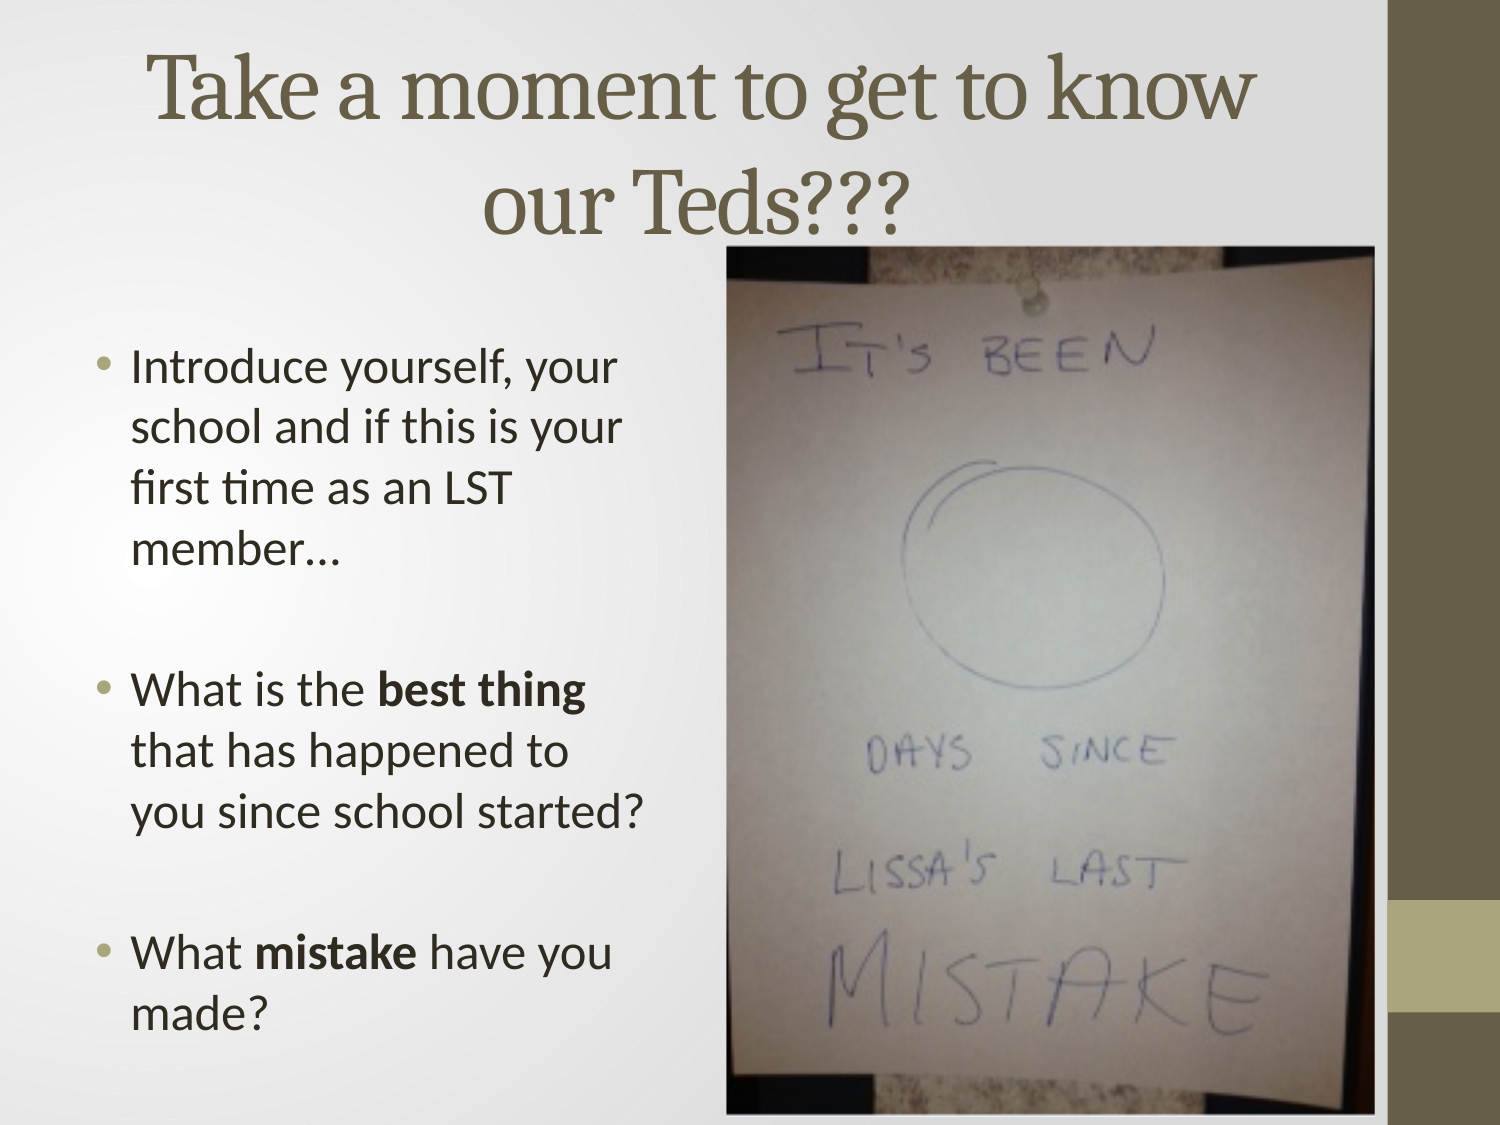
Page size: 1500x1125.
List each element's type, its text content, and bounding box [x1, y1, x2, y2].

picture [613, 247, 1487, 1116]
list Introduce yourself, your school and if this is your first time as an LST member… What is the best thing that has happened to you since school started? What mistake have you made? [62, 324, 663, 1078]
title Take a moment to get to know our Teds??? [75, 45, 1325, 233]
